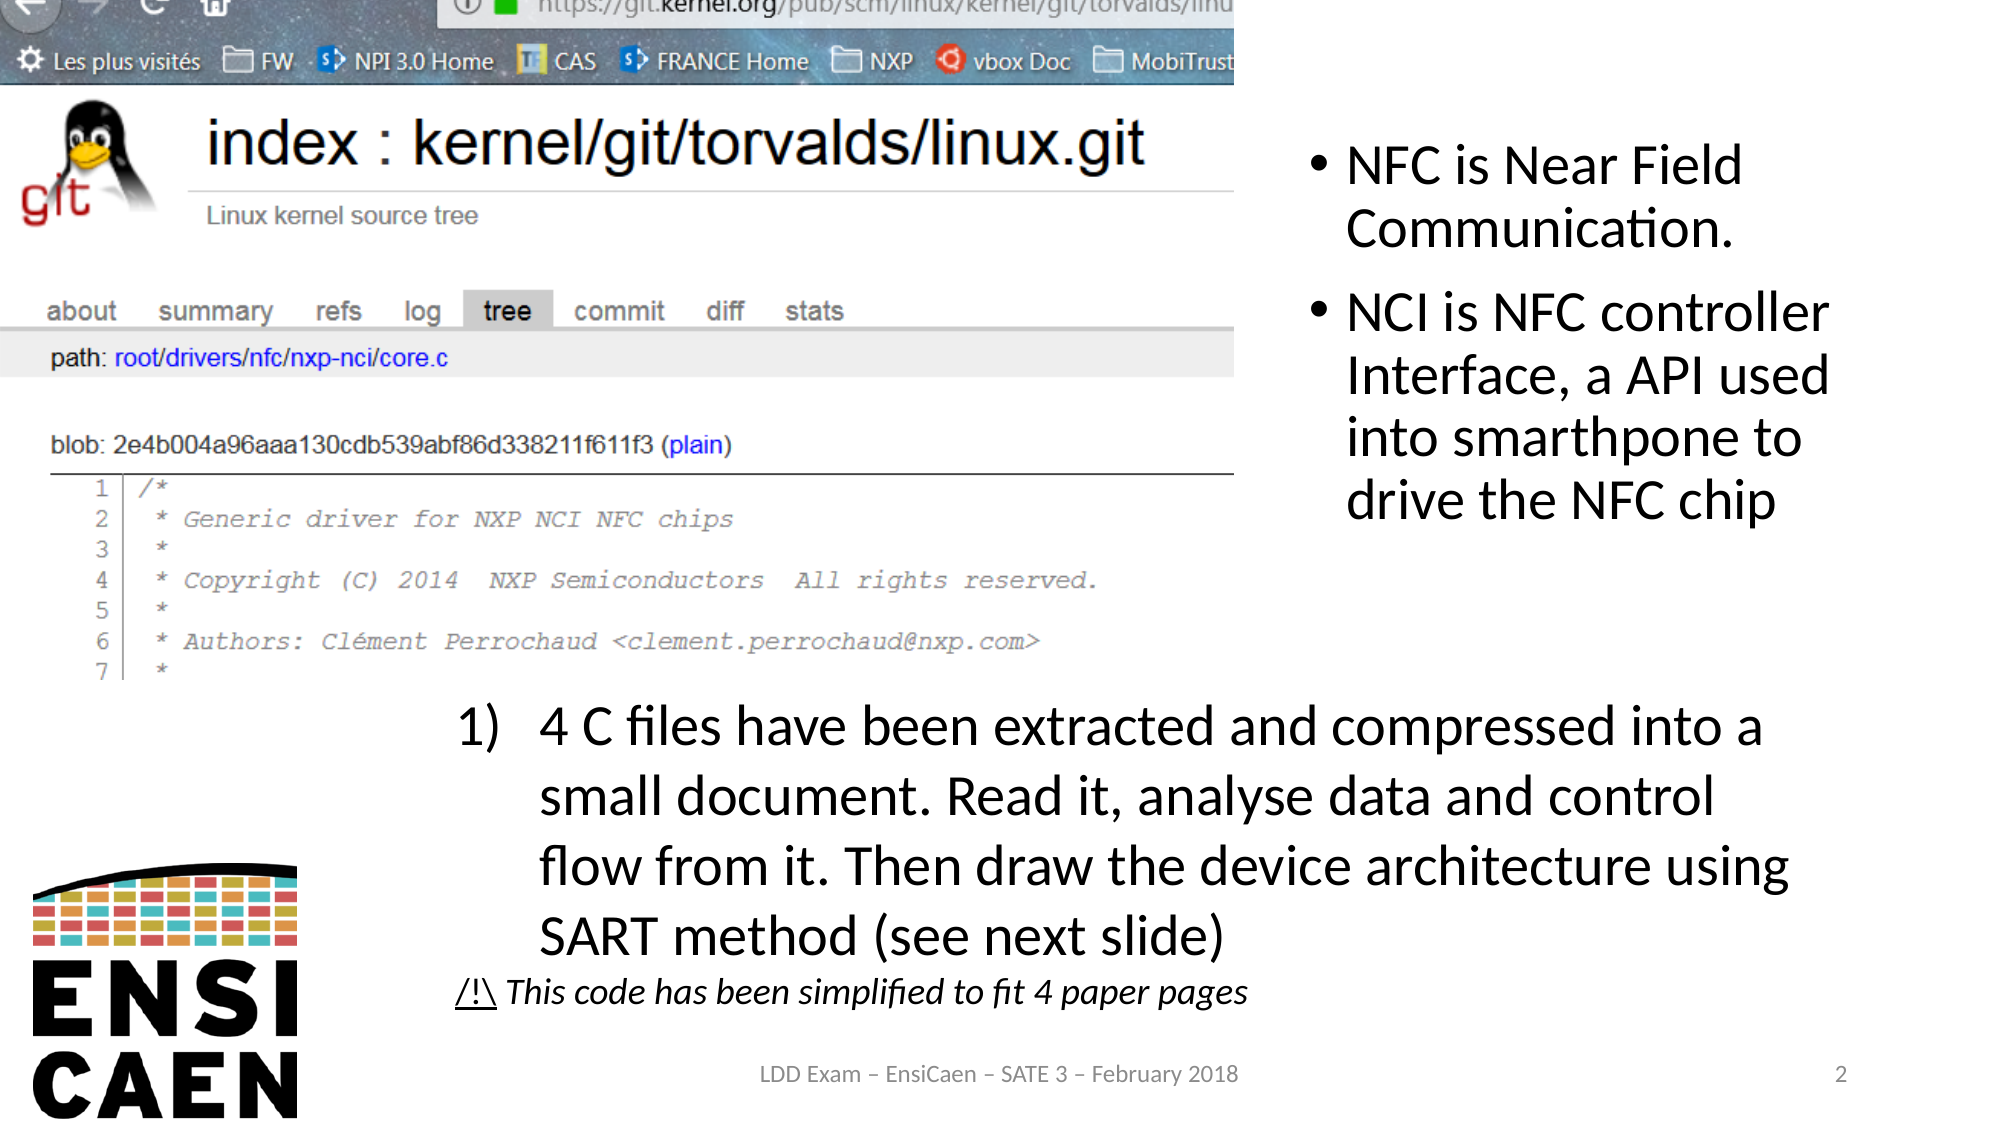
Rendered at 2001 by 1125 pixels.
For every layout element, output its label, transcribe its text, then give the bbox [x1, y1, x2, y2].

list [0, 0, 1234, 680]
text_box NFC is Near Field Communication. NCI is NFC controller Interface, a API used into smarthpone to drive the NFC chip [1293, 126, 1923, 589]
text_box 4 C files have been extracted and compressed into a small document. Read it, analyse data and control flow from it. Then draw the device architecture using SART method (see next slide) /!\ This code has been simplified to fit 4 paper pages [440, 680, 1816, 1020]
footer LDD Exam – EnsiCaen – SATE 3 – February 2018 [662, 1042, 1338, 1103]
picture [33, 863, 297, 1119]
slide_number 2 [1412, 1042, 1863, 1103]
